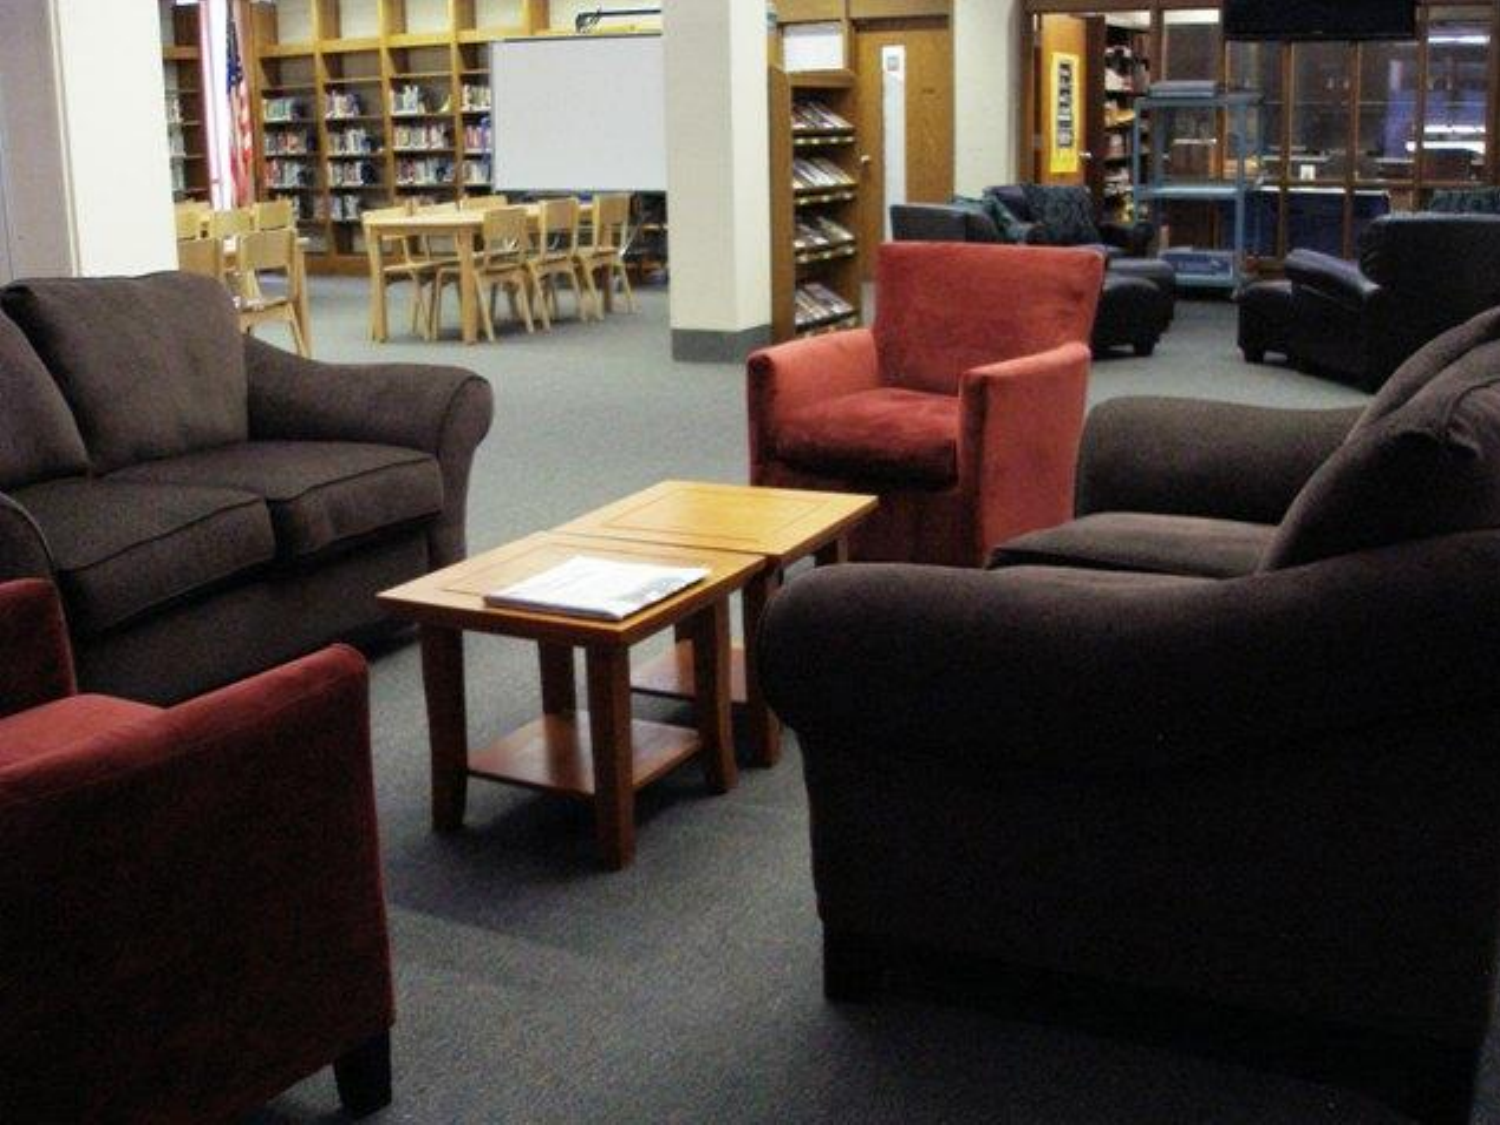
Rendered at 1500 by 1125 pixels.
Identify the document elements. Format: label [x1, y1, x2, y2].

text_box [0, 0, 1500, 1125]
